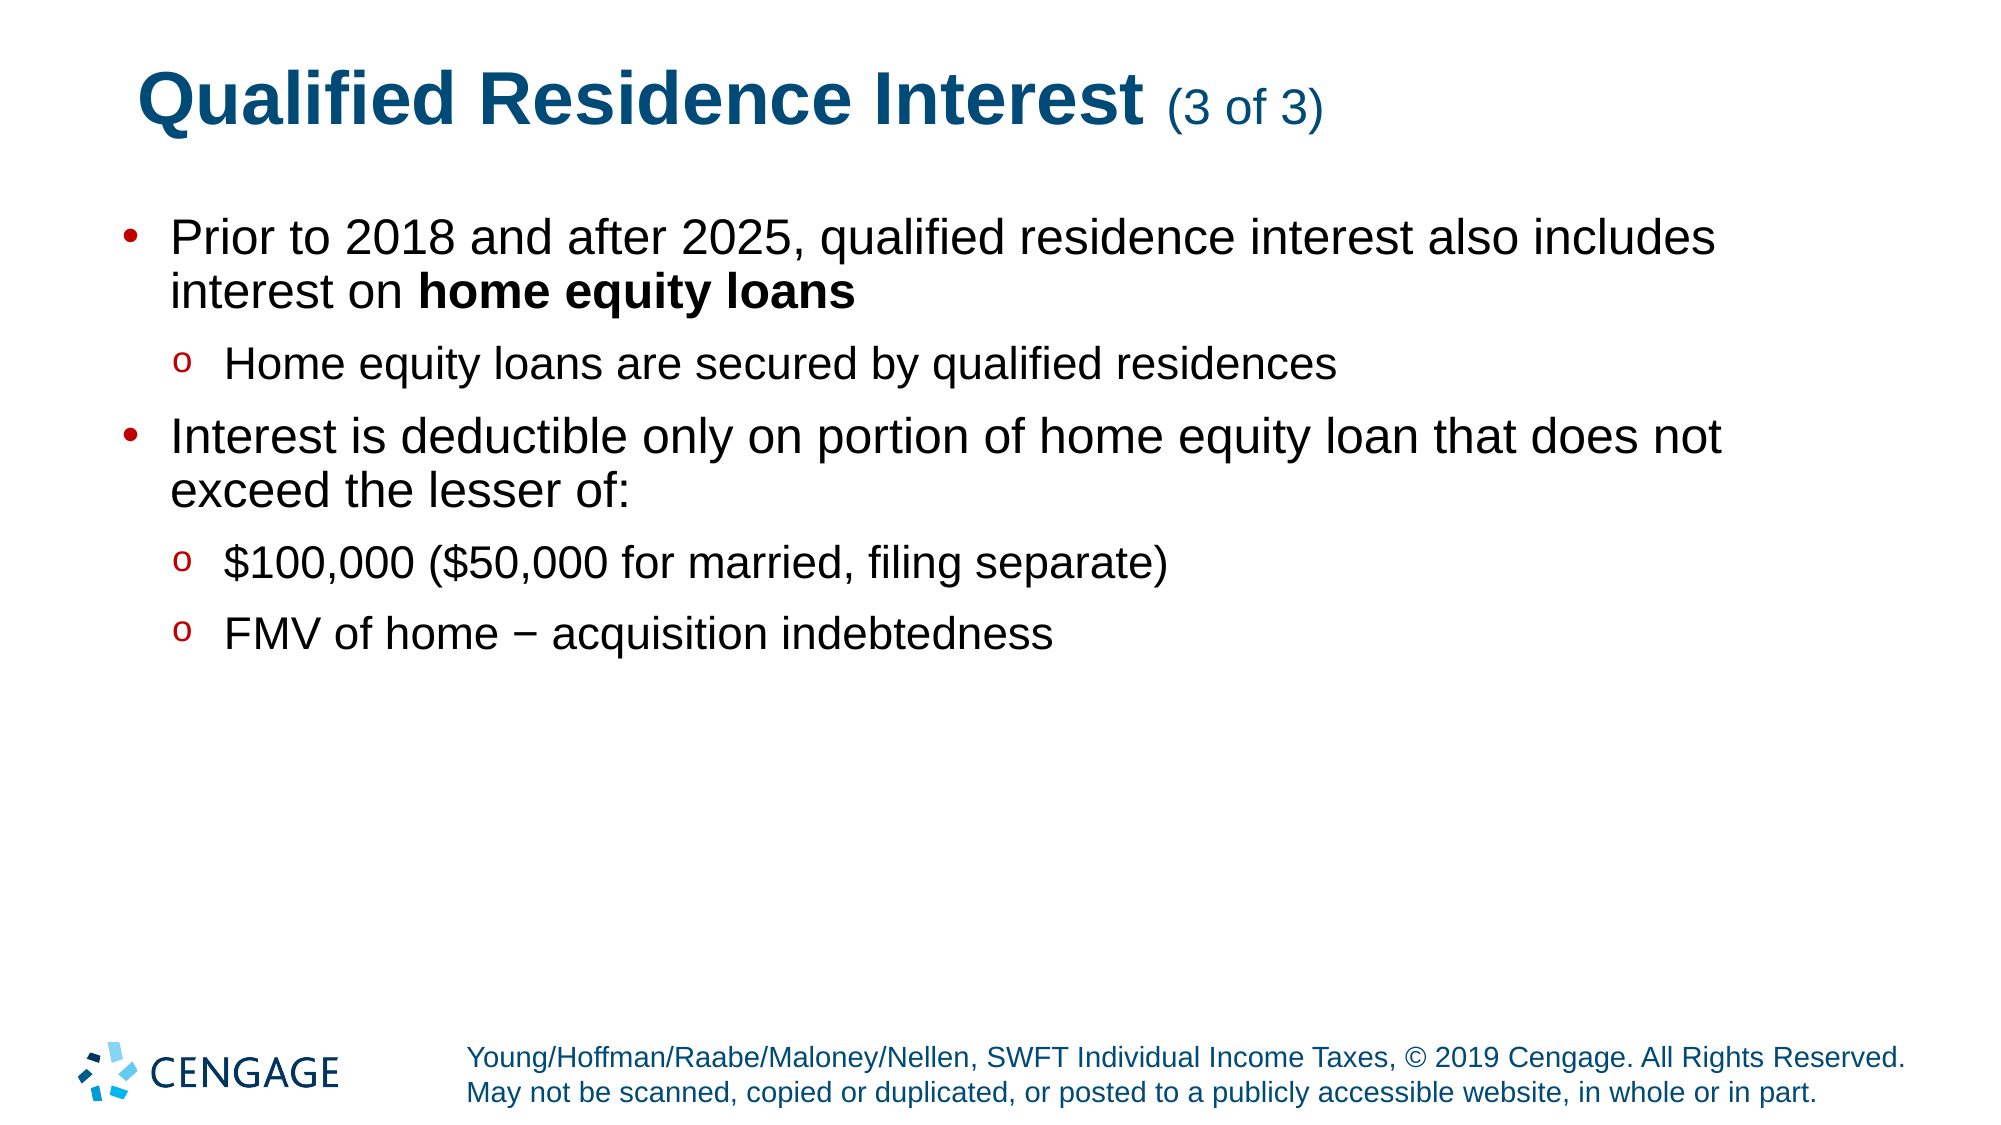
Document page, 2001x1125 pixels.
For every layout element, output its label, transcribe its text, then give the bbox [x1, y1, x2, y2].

title Qualified Residence Interest (3 of 3) [137, 59, 1863, 171]
list Prior to 2018 and after 2025, qualified residence interest also includes interest on home equity loans Home equity loans are secured by qualified residences Interest is deductible only on portion of home equity loan that does not exceed the lesser of: $100,000 ($50,000 for married, filing separate) F M V of home − acquisition indebtedness [121, 211, 1880, 681]
picture [78, 1042, 338, 1101]
